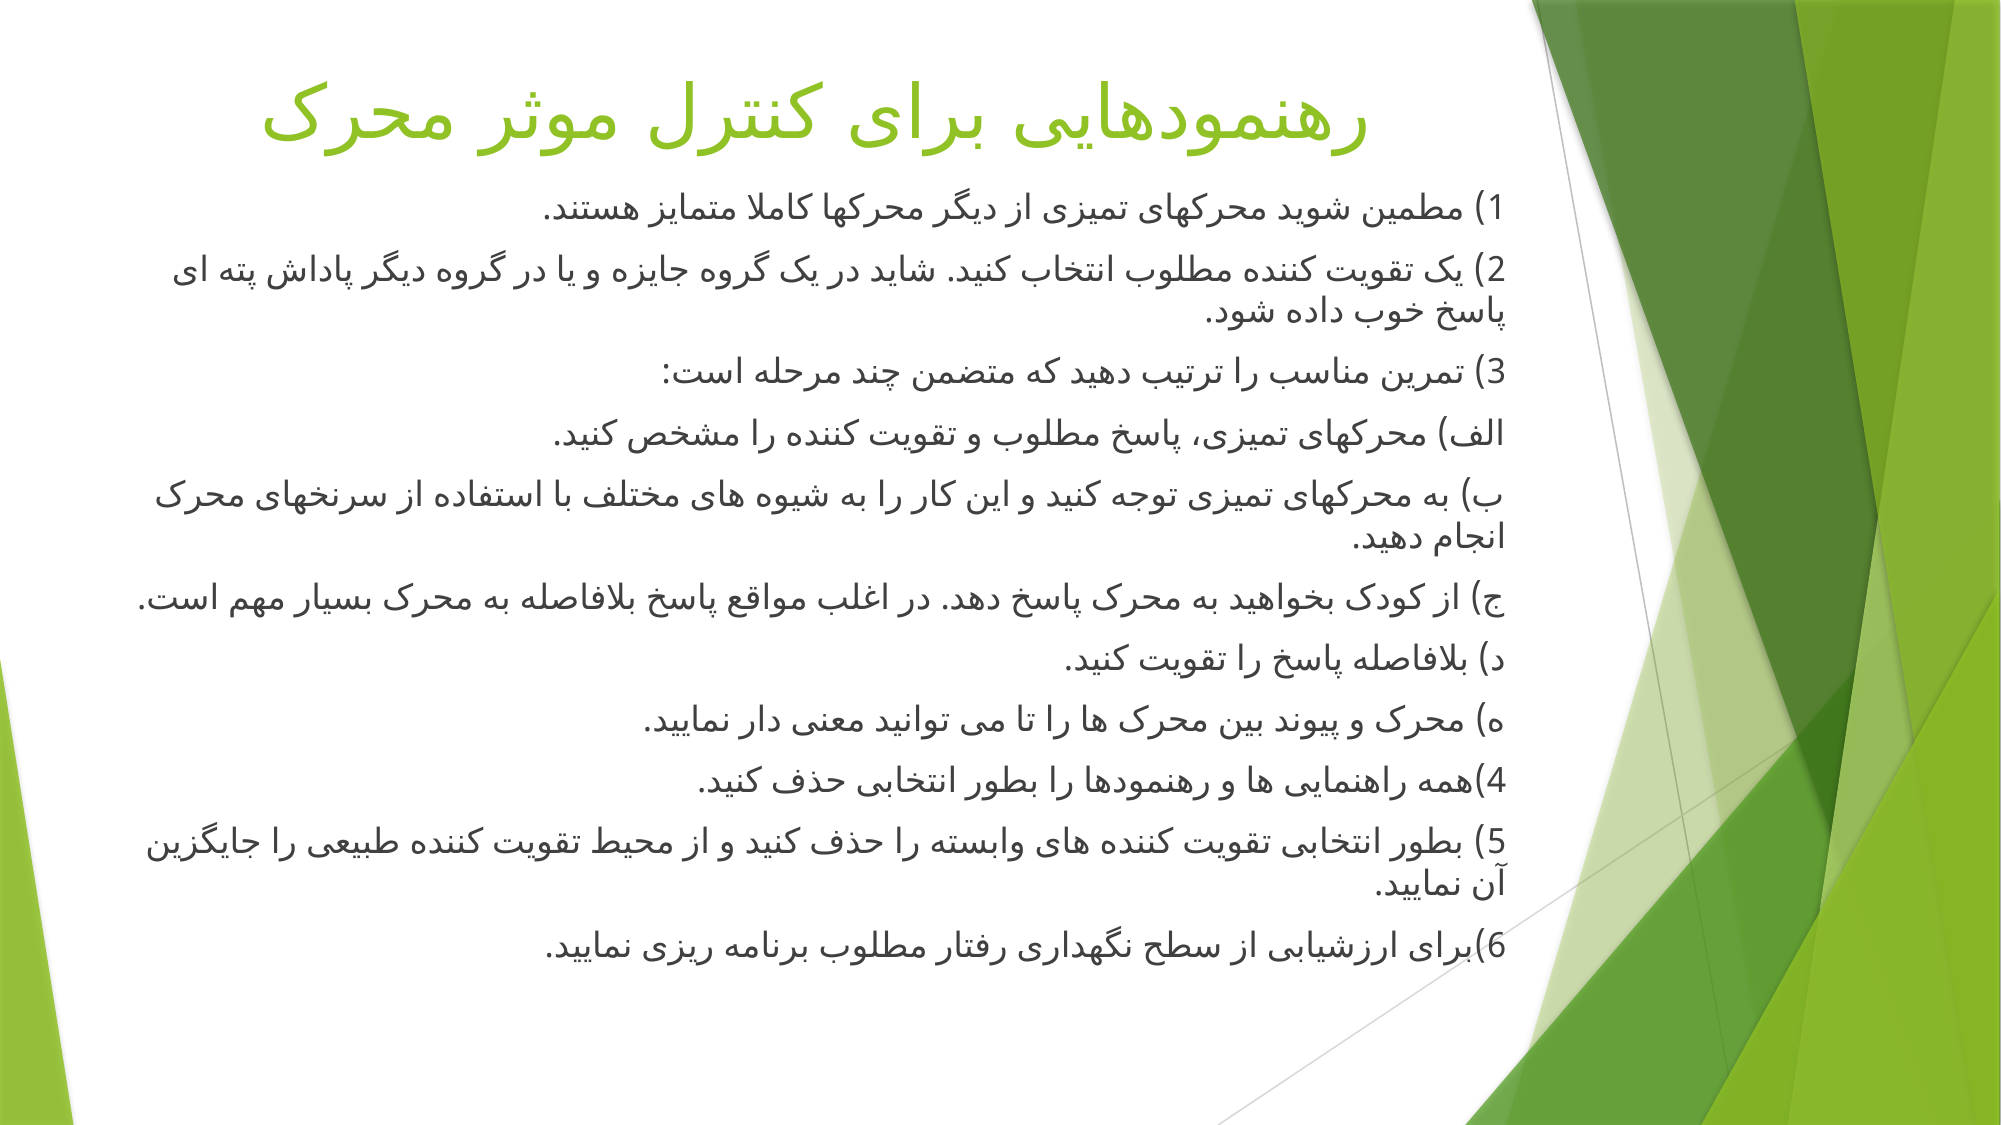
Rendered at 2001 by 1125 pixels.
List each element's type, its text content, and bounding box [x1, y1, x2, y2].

title رهنمودهایی برای کنترل موثر محرک [111, 55, 1522, 177]
list 1) مطمین شوید محرکهای تمیزی از دیگر محرکها کاملا متمایز هستند. 2) یک تقویت کننده مطلوب انتخاب کنید. شاید در یک گروه جایزه و یا در گروه دیگر پاداش پته ای پاسخ خوب داده شود. 3) تمرین مناسب را ترتیب دهید که متضمن چند مرحله است: الف) محرکهای تمیزی، پاسخ مطلوب و تقویت کننده را مشخص کنید. ب) به محرکهای تمیزی توجه کنید و این کار را به شیوه های مختلف با استفاده از سرنخهای محرک انجام دهید. ج) از کودک بخواهید به محرک پاسخ دهد. در اغلب مواقع پاسخ بلافاصله به محرک بسیار مهم است. د) بلافاصله پاسخ را تقویت کنید. ه) محرک و پیوند بین محرک ها را تا می توانید معنی دار نمایید. 4)همه راهنمایی ها و رهنمودها را بطور انتخابی حذف کنید. 5) بطور انتخابی تقویت کننده های وابسته را حذف کنید و از محیط تقویت کننده طبیعی را جایگزین آن نمایید. 6)برای ارزشیابی از سطح نگهداری رفتار مطلوب برنامه ریزی نمایید. [111, 177, 1522, 991]
